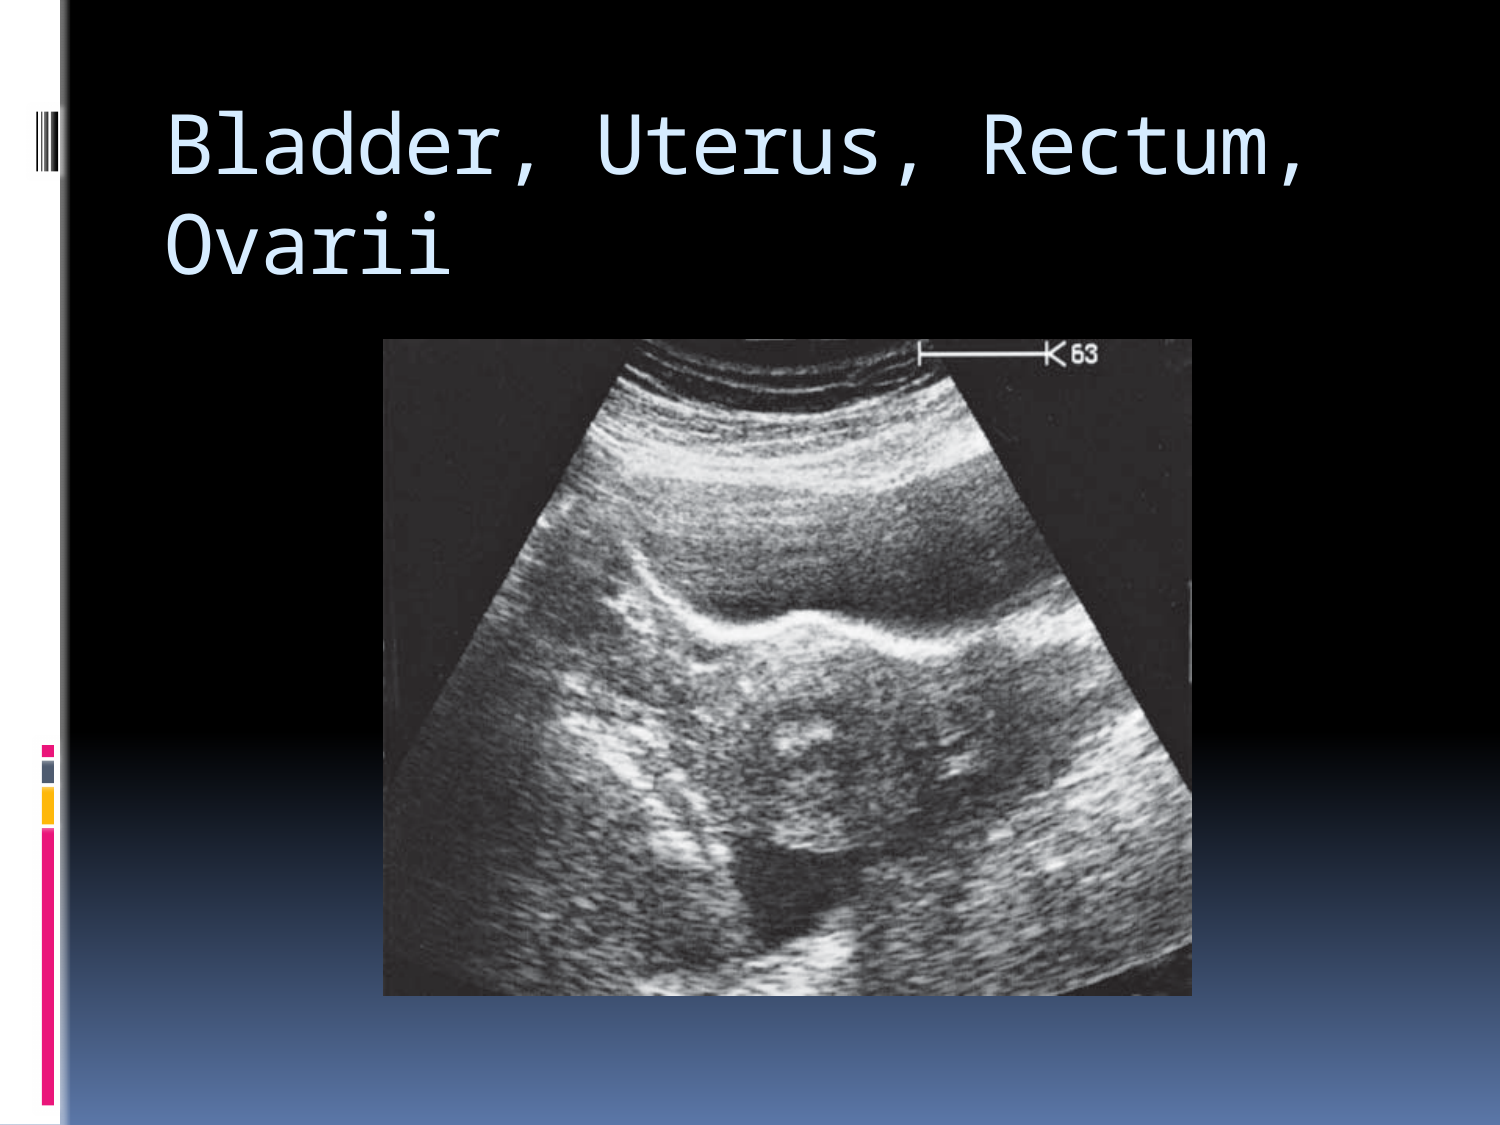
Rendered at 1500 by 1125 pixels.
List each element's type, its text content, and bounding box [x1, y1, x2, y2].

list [383, 339, 1192, 997]
title Bladder, Uterus, Rectum, Ovarii [150, 83, 1425, 234]
